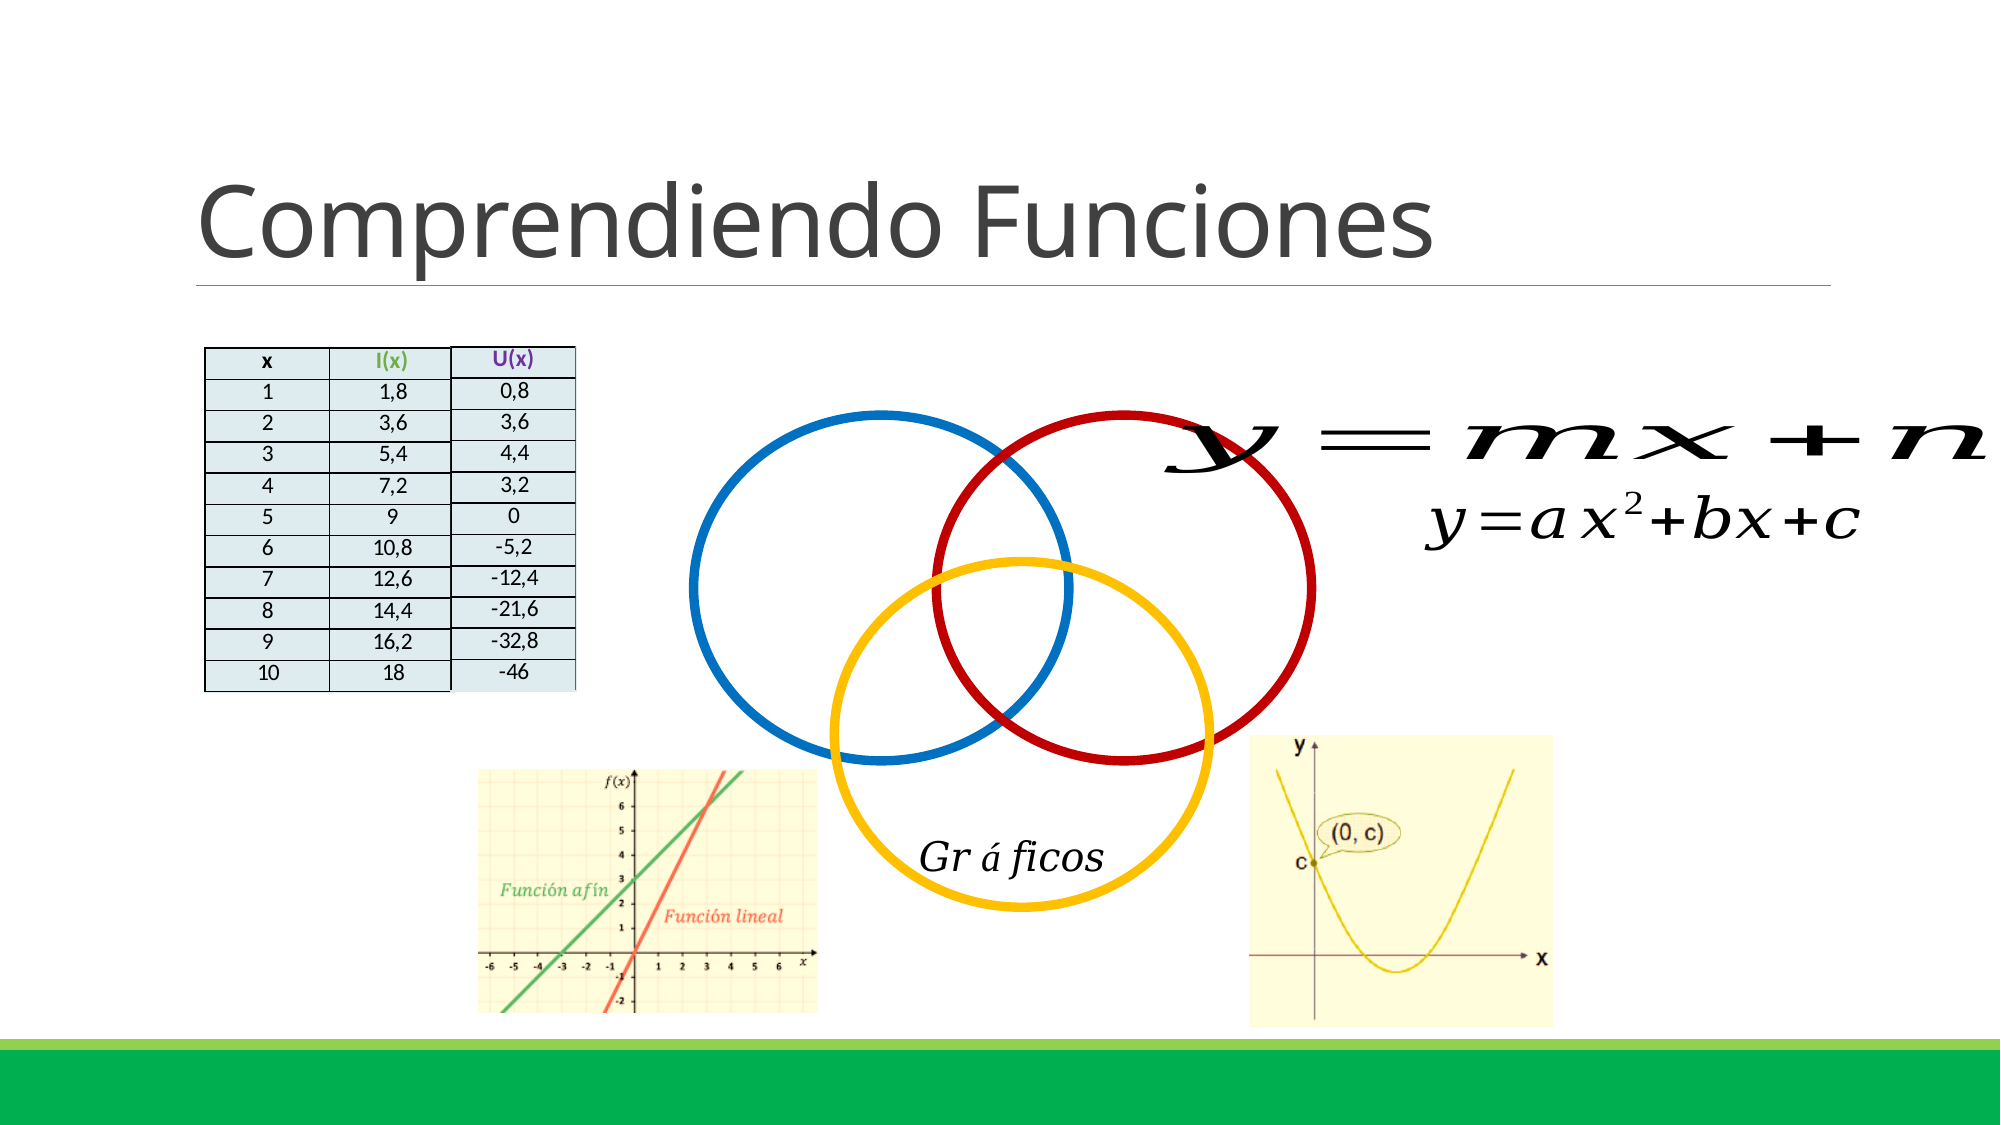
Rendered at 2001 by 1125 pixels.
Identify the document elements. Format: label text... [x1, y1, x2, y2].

text_box [935, 413, 1313, 743]
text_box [449, 345, 578, 693]
text_box [692, 413, 1002, 757]
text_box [203, 346, 449, 694]
title Comprendiendo Funciones [180, 47, 1830, 285]
picture [478, 769, 819, 1013]
text_box [832, 560, 1211, 909]
picture [1249, 735, 1553, 1028]
